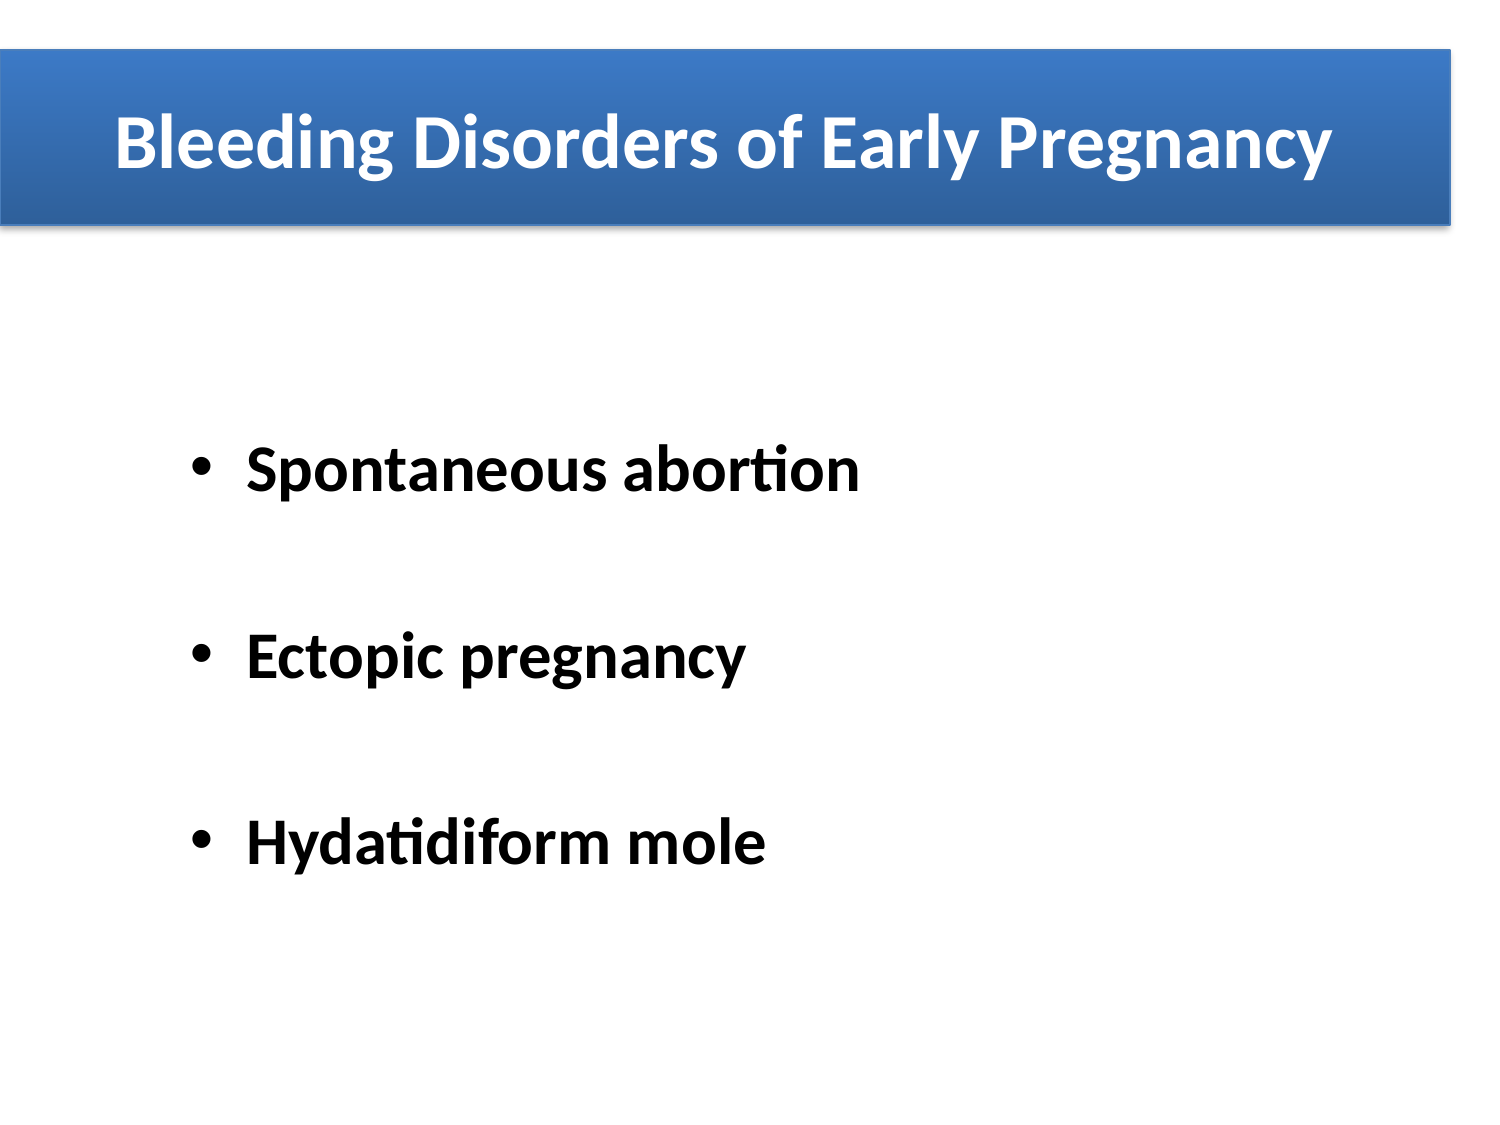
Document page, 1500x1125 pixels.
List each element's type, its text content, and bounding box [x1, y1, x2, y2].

title Bleeding Disorders of Early Pregnancy [0, 49, 1451, 226]
list Spontaneous abortion Ectopic pregnancy Hydatidiform mole [174, 417, 1450, 1013]
